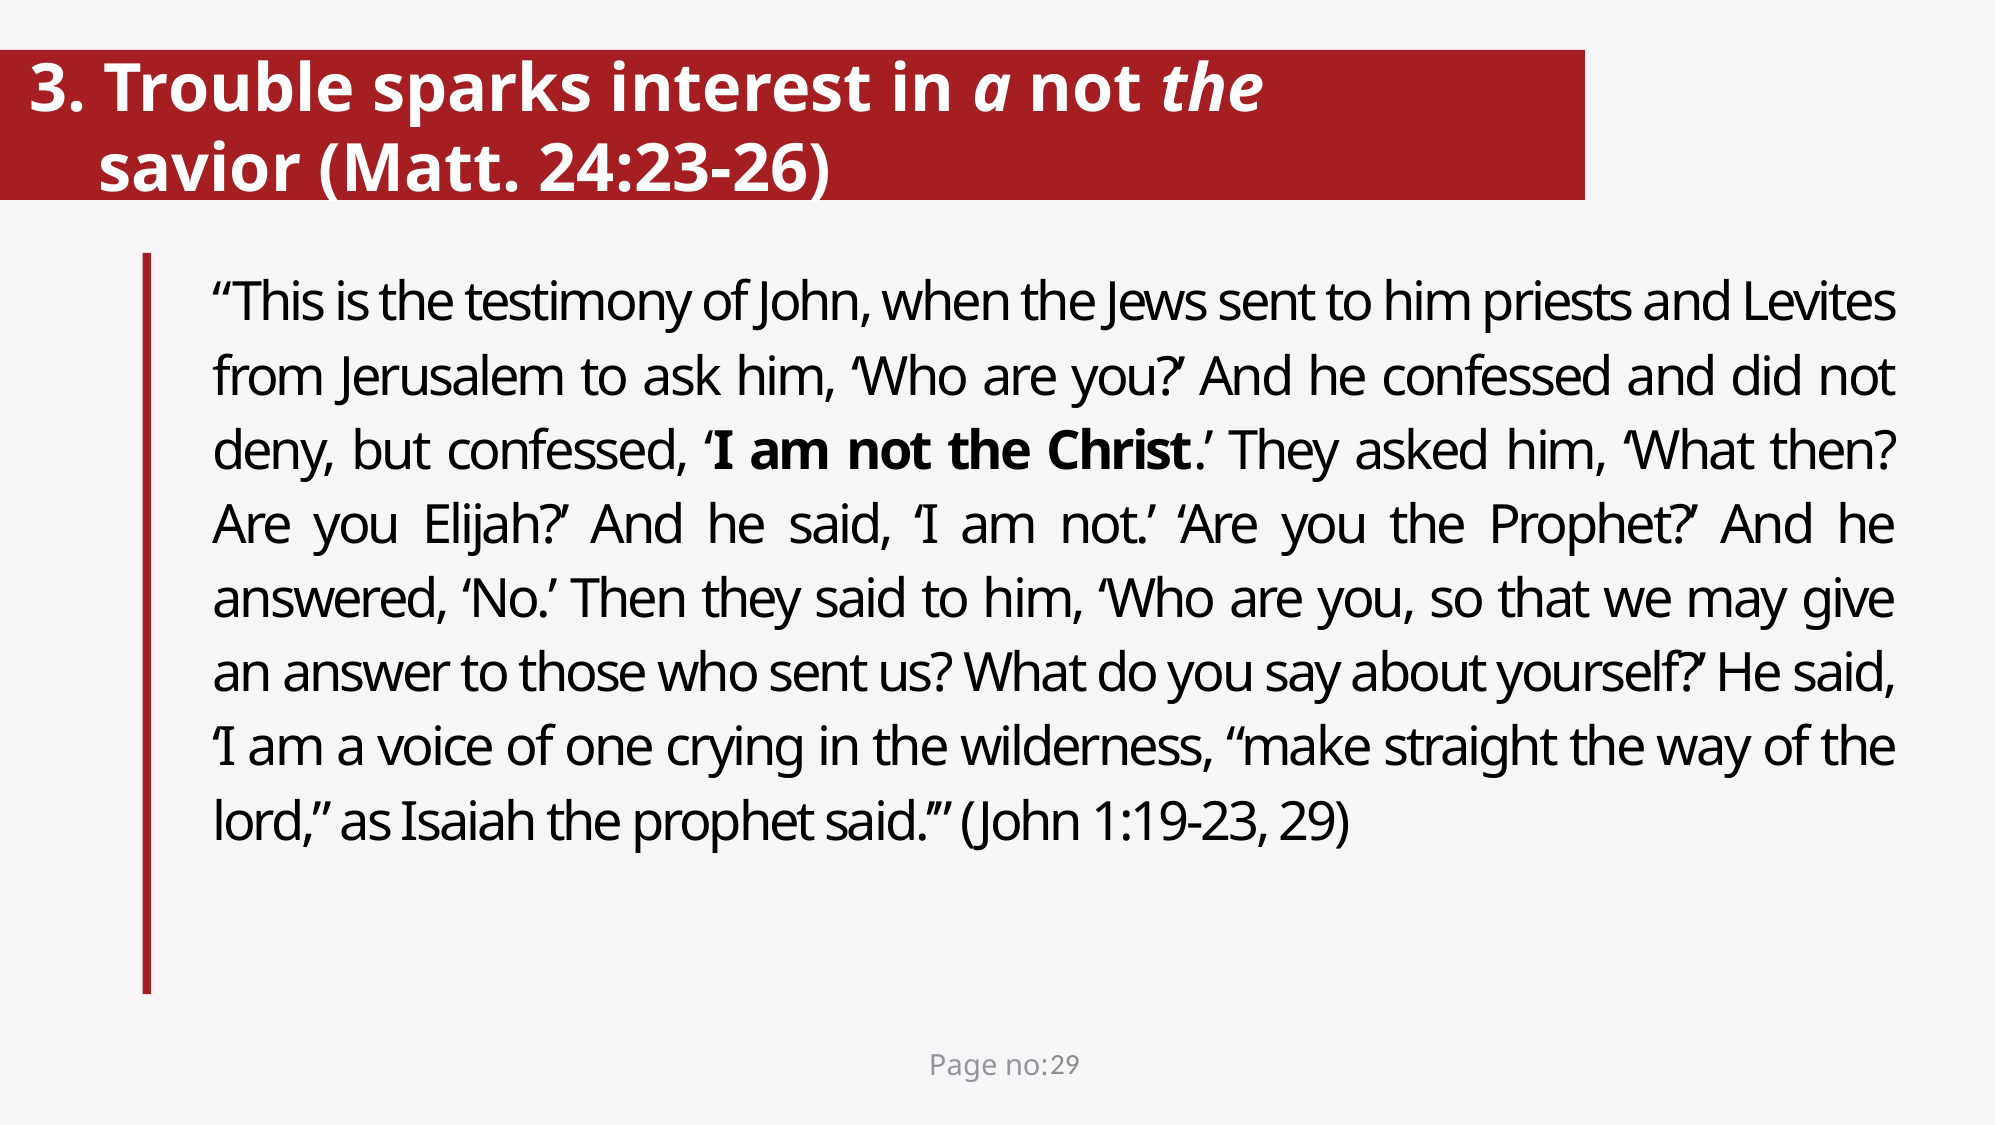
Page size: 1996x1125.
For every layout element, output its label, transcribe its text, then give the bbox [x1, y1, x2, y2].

subtitle “This is the testimony of John, when the Jews sent to him priests and Levites from Jerusalem to ask him, ‘Who are you?’ And he confessed and did not deny, but confessed, ‘I am not the Christ.’ They asked him, ‘What then? Are you Elijah?’ And he said, ‘I am not.’ ‘Are you the Prophet?’ And he answered, ‘No.’ Then they said to him, ‘Who are you, so that we may give an answer to those who sent us? What do you say about yourself?’ He said, ‘I am a voice of one crying in the wilderness, “make straight the way of the lord,” as Isaiah the prophet said.’” (John 1:19-23, 29) [197, 249, 1910, 1000]
title 3. Trouble sparks interest in a not the savior (Matt. 24:23-26) [14, 62, 1810, 188]
